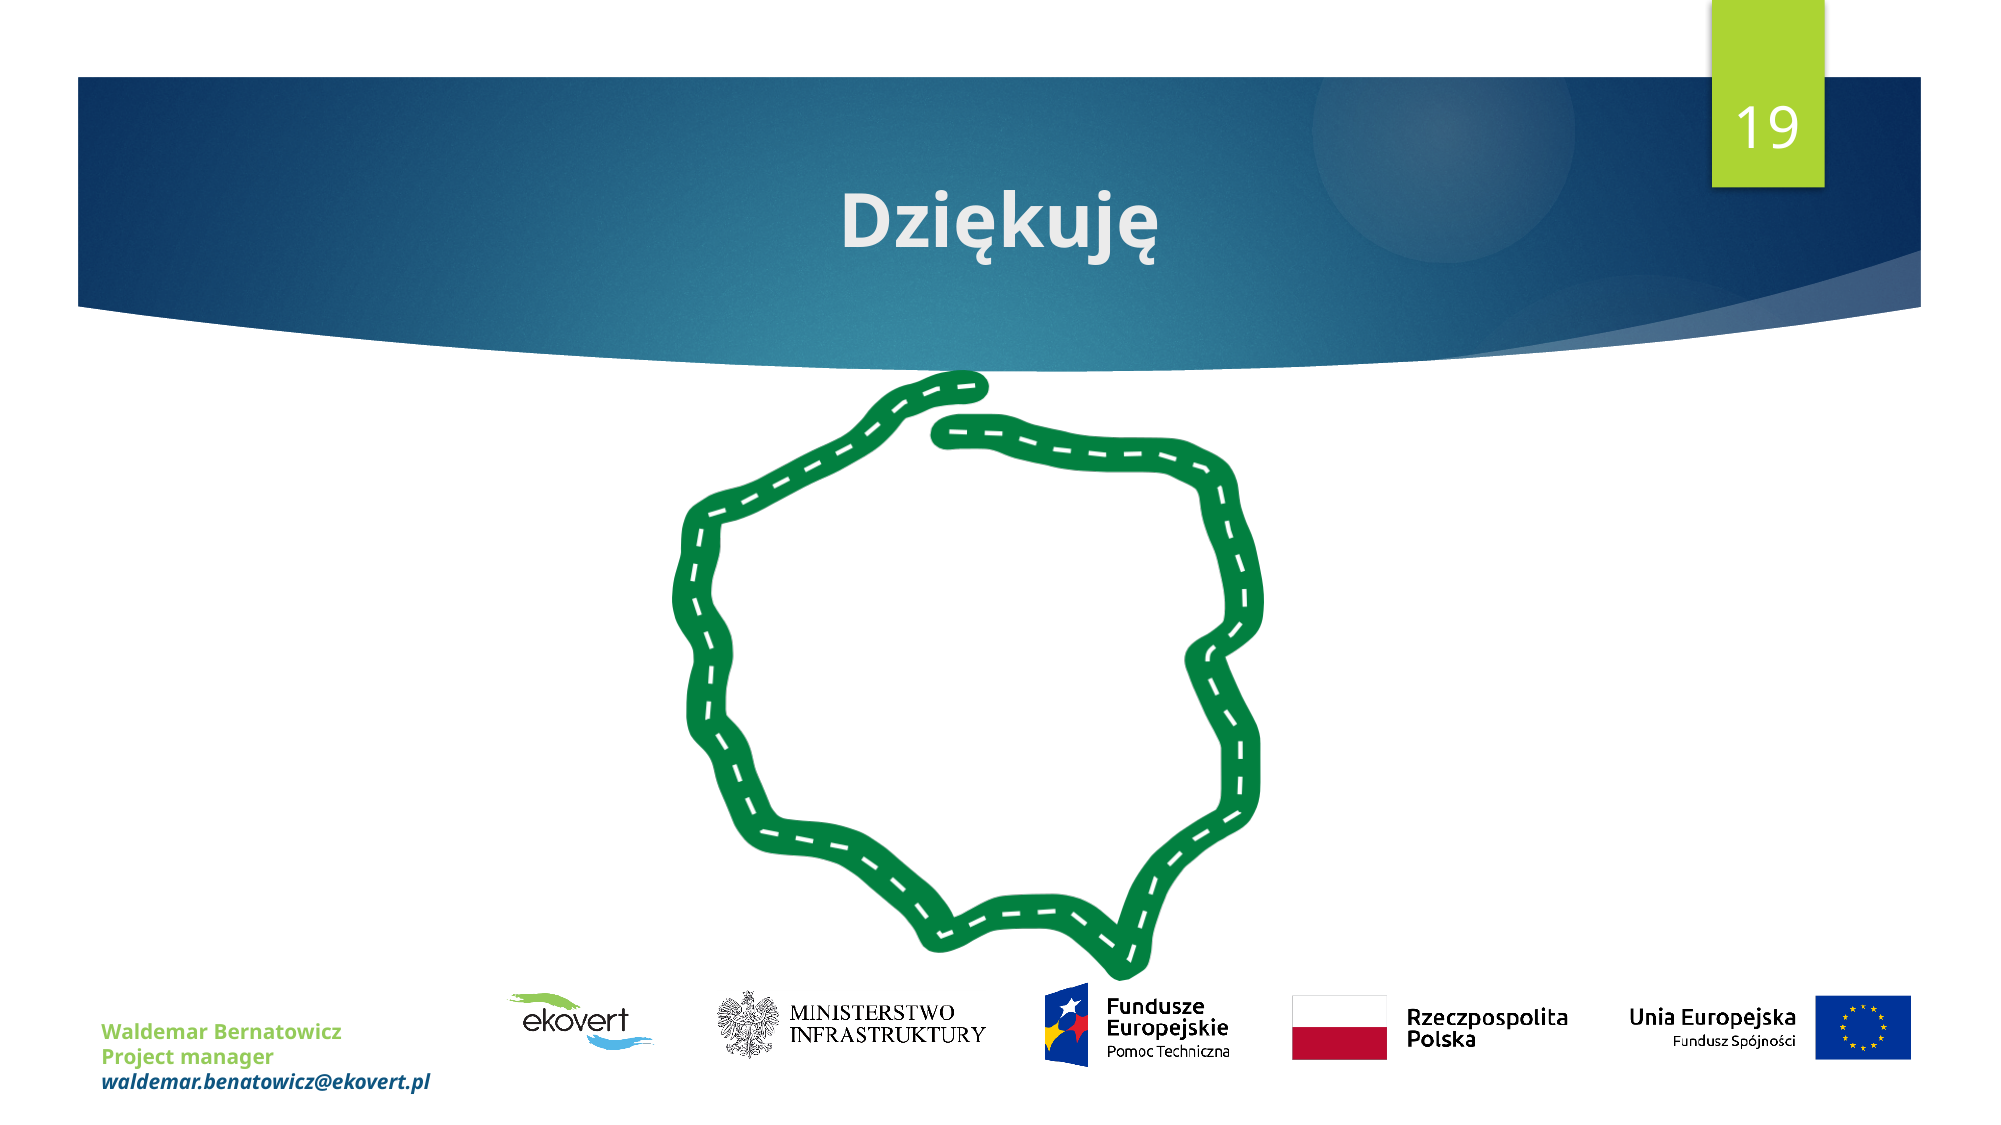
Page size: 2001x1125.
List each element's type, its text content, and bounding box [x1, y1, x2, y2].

text_box 19 [1698, 82, 1836, 175]
text_box Dziękuję [281, 159, 1719, 276]
picture [451, 370, 1945, 1099]
text_box Waldemar Bernatowicz Project manager waldemar.benatowicz@ekovert.pl [86, 1010, 445, 1099]
